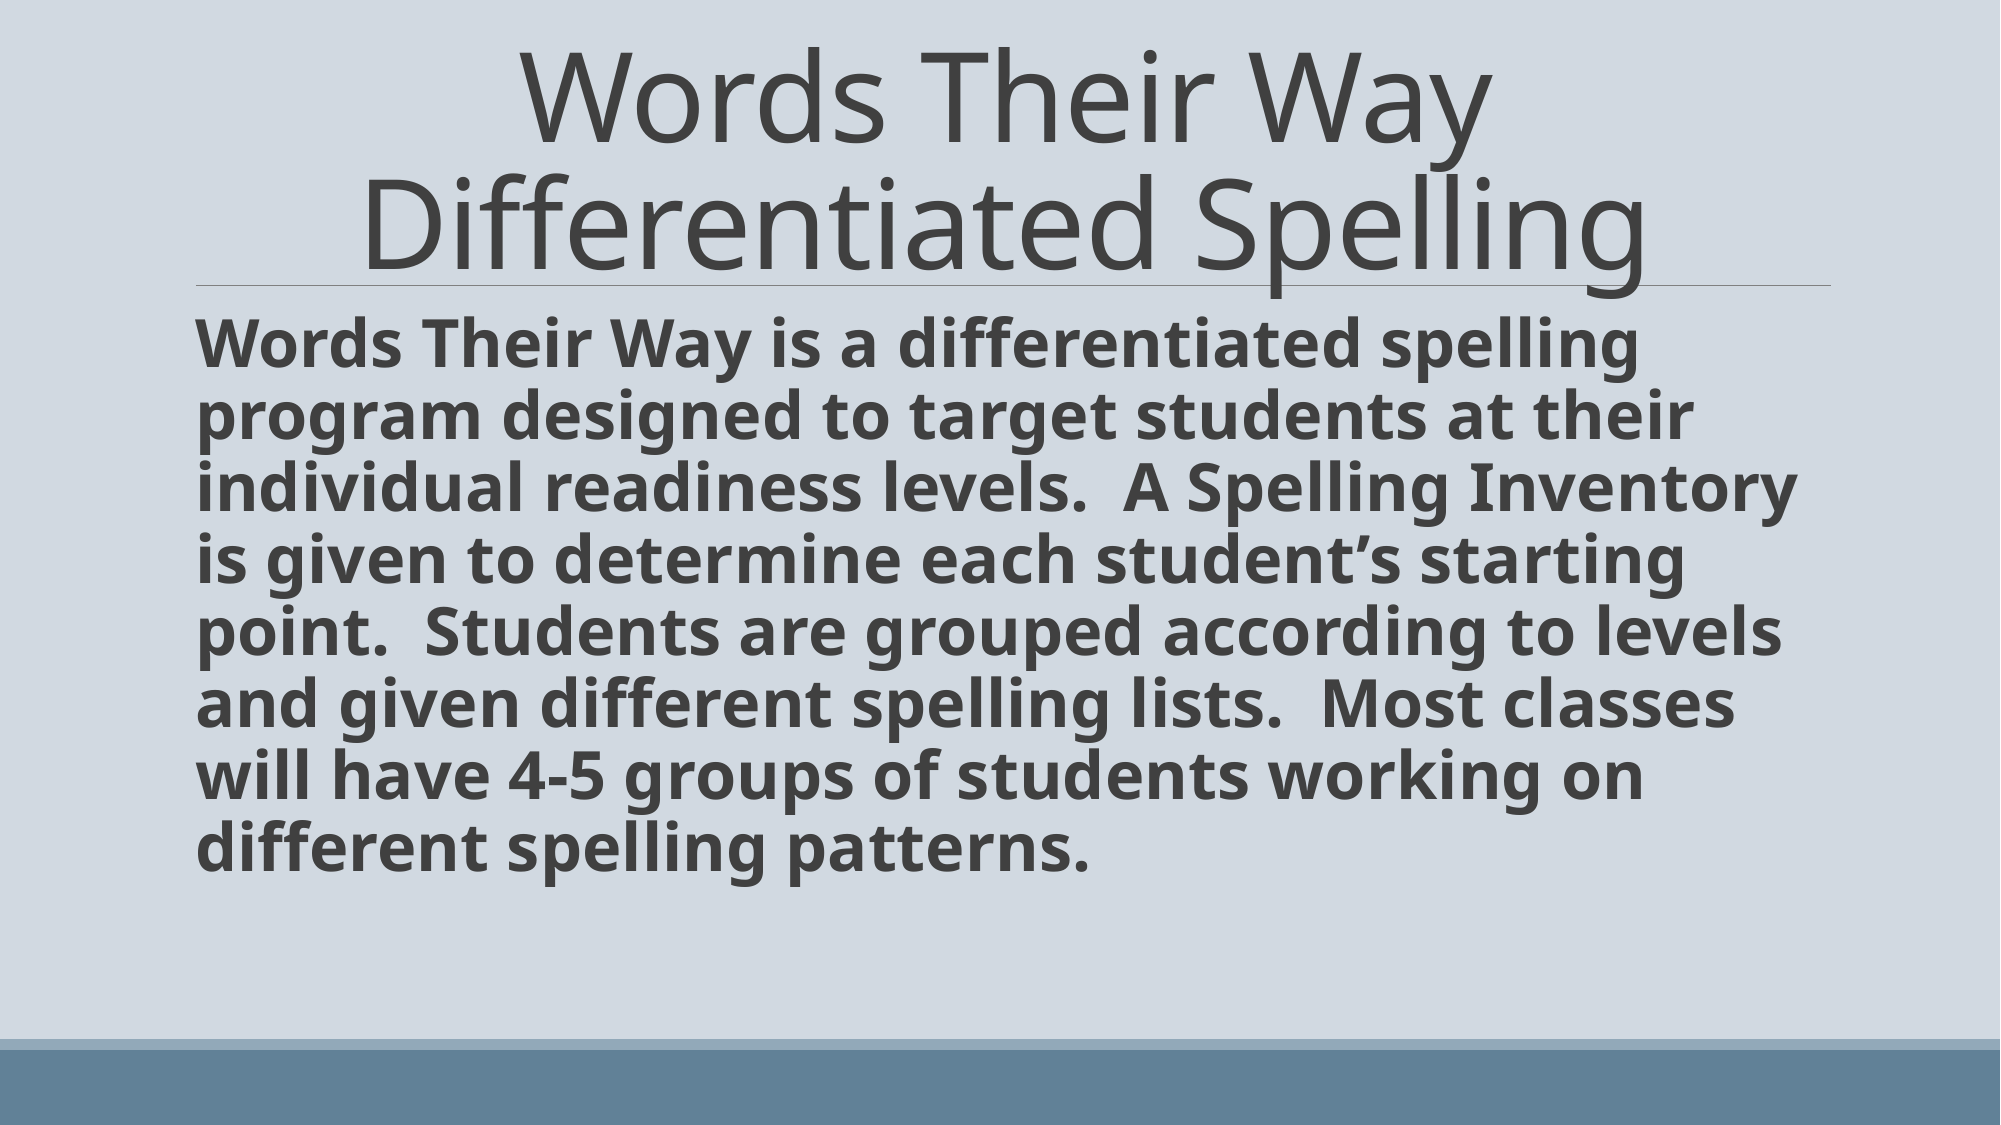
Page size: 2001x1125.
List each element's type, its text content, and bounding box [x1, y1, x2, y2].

list Words Their Way is a differentiated spelling program designed to target students at their individual readiness levels. A Spelling Inventory is given to determine each student’s starting point. Students are grouped according to levels and given different spelling lists. Most classes will have 4-5 groups of students working on different spelling patterns. [180, 302, 1830, 963]
title Words Their Way Differentiated Spelling [180, 64, 1830, 302]
